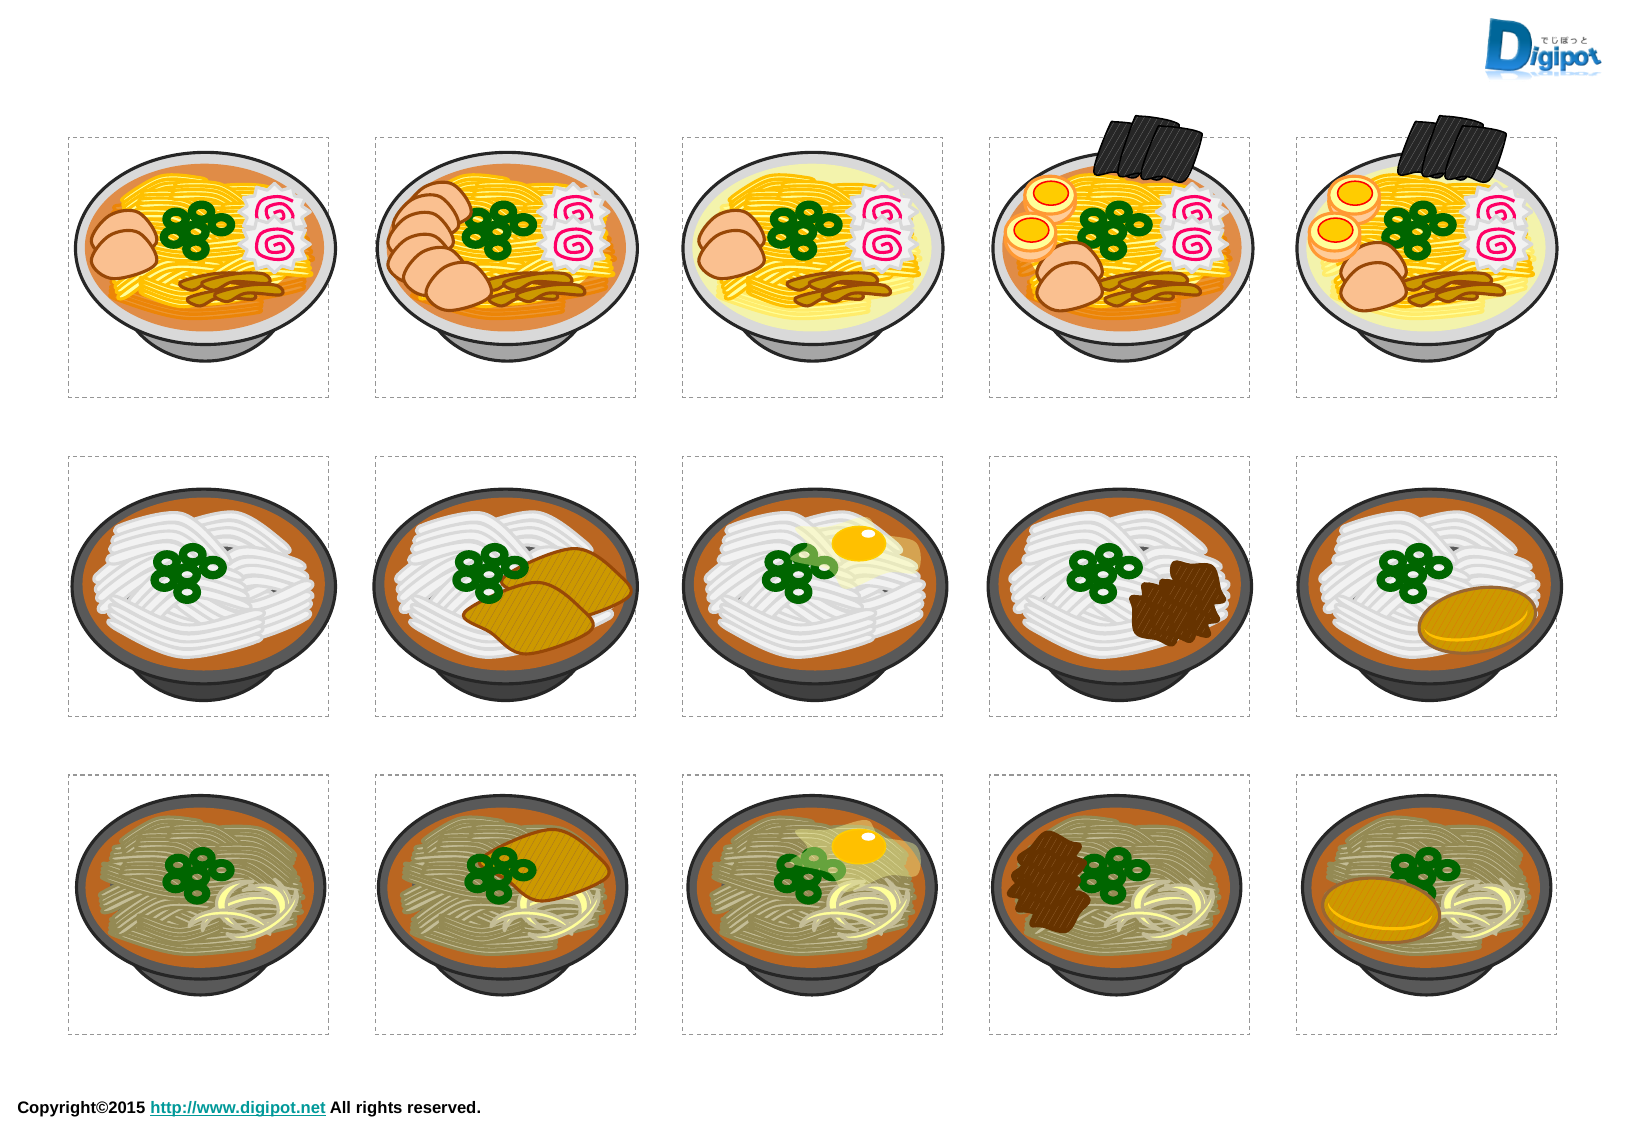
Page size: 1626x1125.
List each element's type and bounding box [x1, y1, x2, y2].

text_box [75, 152, 336, 362]
text_box [1302, 795, 1552, 996]
text_box [992, 115, 1254, 362]
picture [1485, 18, 1602, 82]
text_box [377, 152, 638, 362]
text_box [682, 152, 944, 362]
text_box [1297, 488, 1562, 701]
text_box [378, 795, 627, 996]
text_box [992, 795, 1242, 996]
text_box [1296, 115, 1558, 362]
text_box [987, 488, 1252, 701]
text_box [71, 488, 336, 701]
text_box [373, 488, 638, 701]
text_box [687, 795, 937, 996]
text_box [76, 795, 326, 996]
text_box [683, 488, 948, 701]
